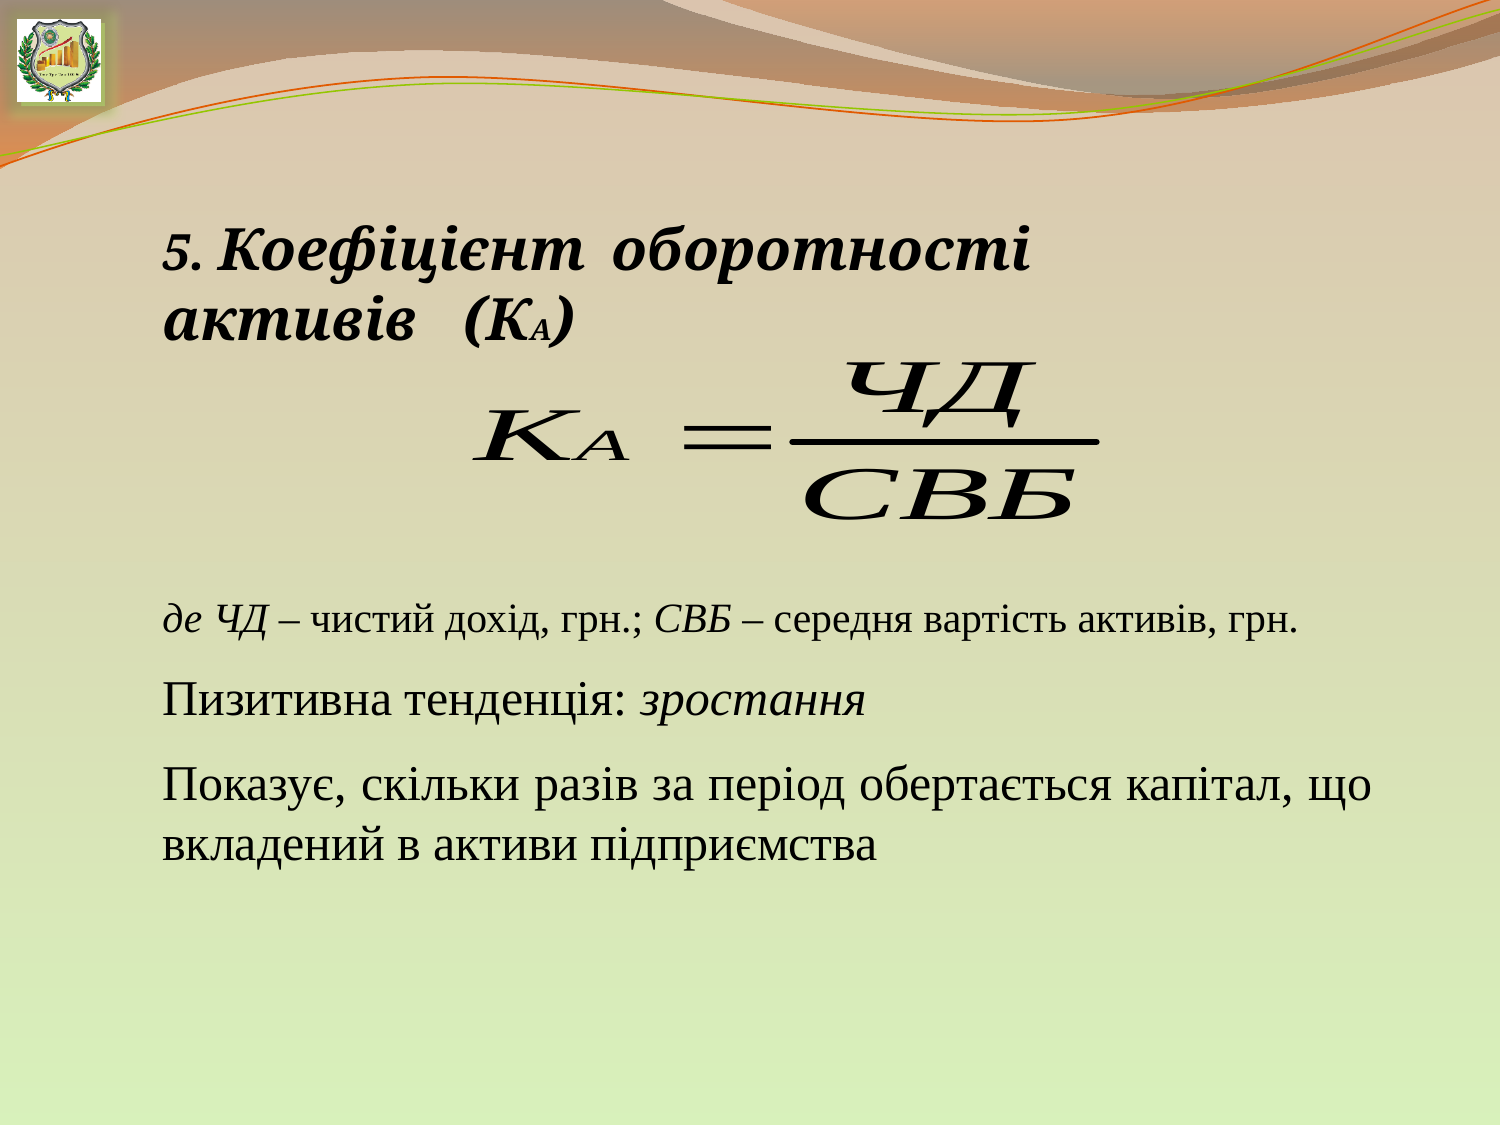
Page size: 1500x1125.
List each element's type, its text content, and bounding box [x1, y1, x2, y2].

text_box 5. Коефіцієнт оборотності активів (КА) [147, 204, 1317, 360]
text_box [447, 340, 1124, 537]
text_box де ЧД – чистий дохід, грн.; СВБ – середня вартість активів, грн. Пизитивна тенденція: зростання Показує, скільки разів за період обертається капітал, що вкладений в активи підприємства [147, 583, 1388, 879]
picture [17, 18, 101, 102]
